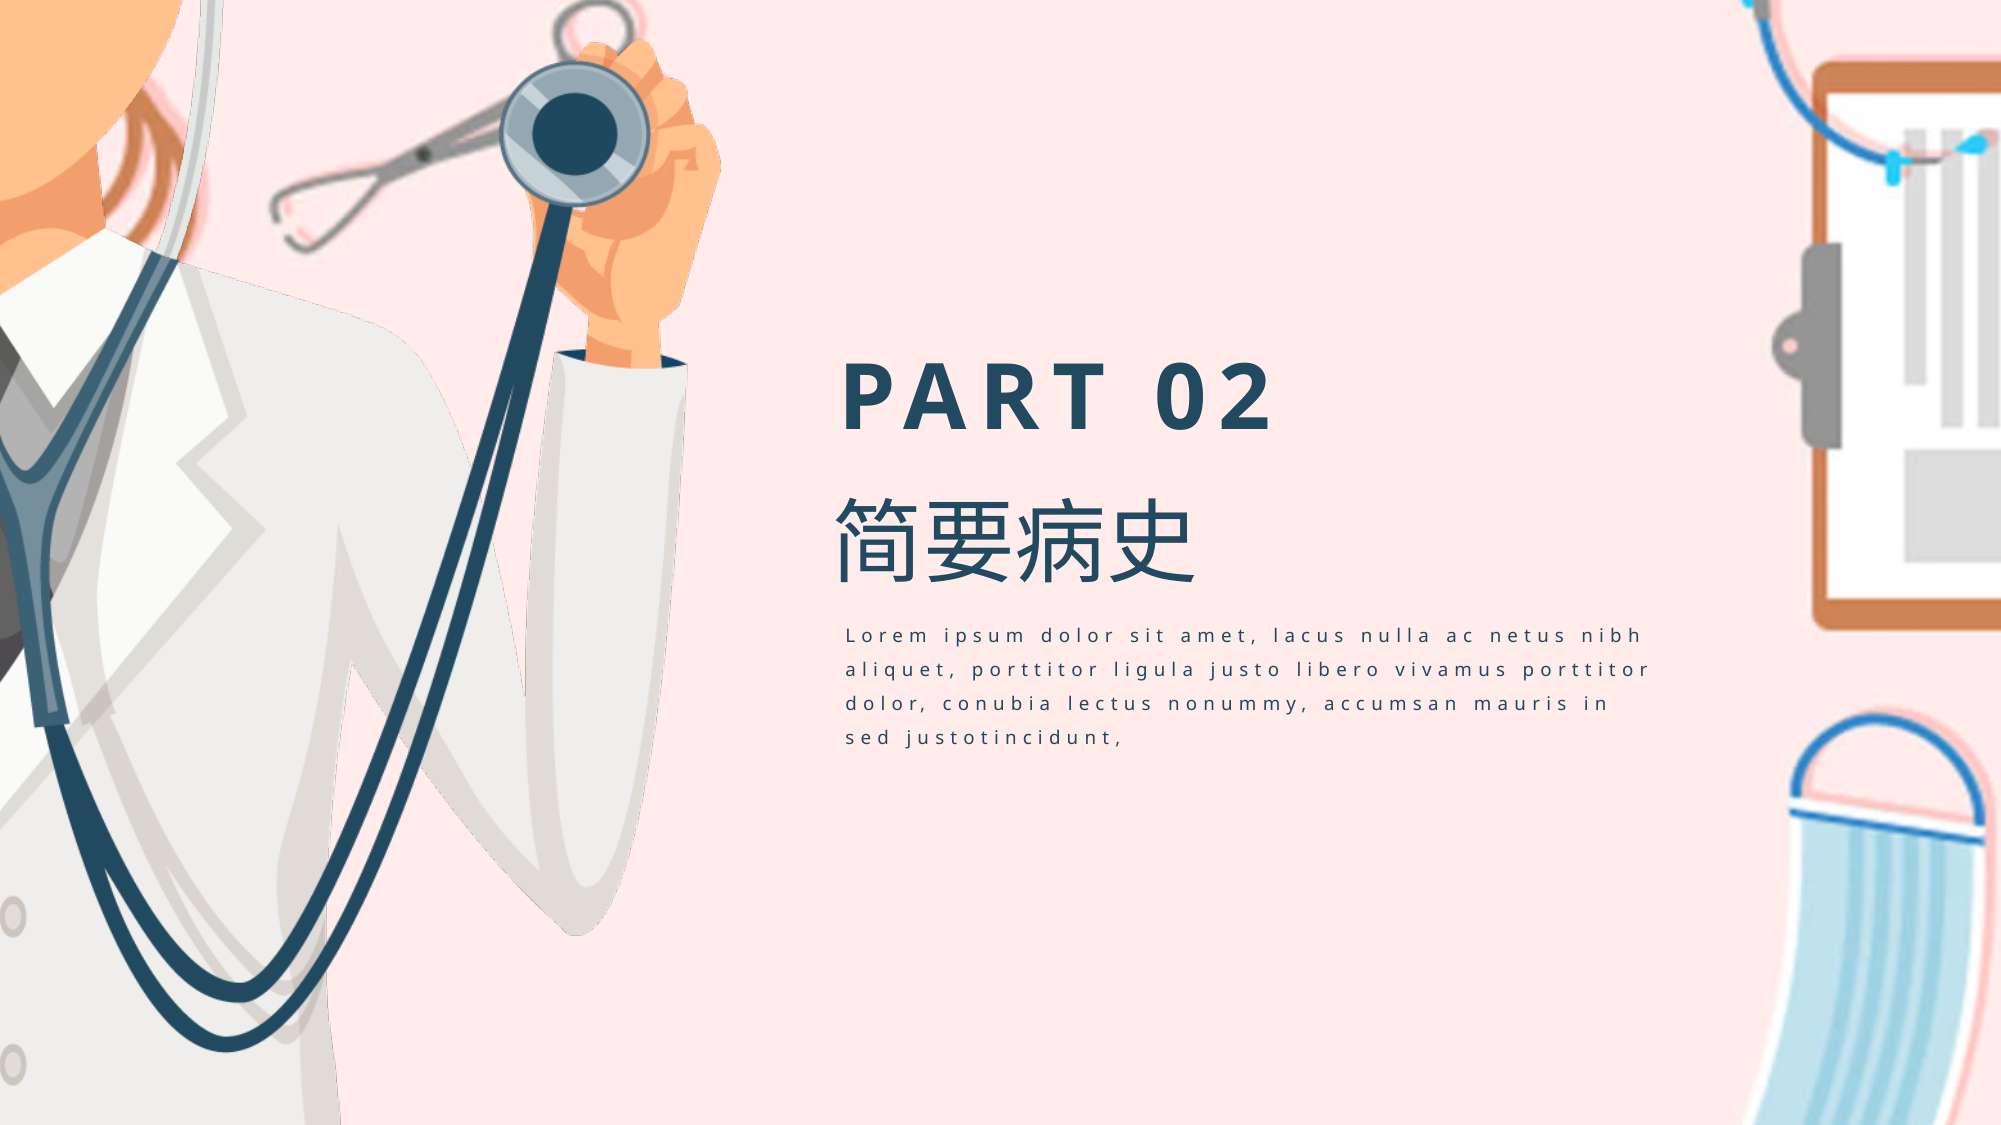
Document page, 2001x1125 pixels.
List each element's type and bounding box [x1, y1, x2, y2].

text_box [0, 0, 2000, 1125]
